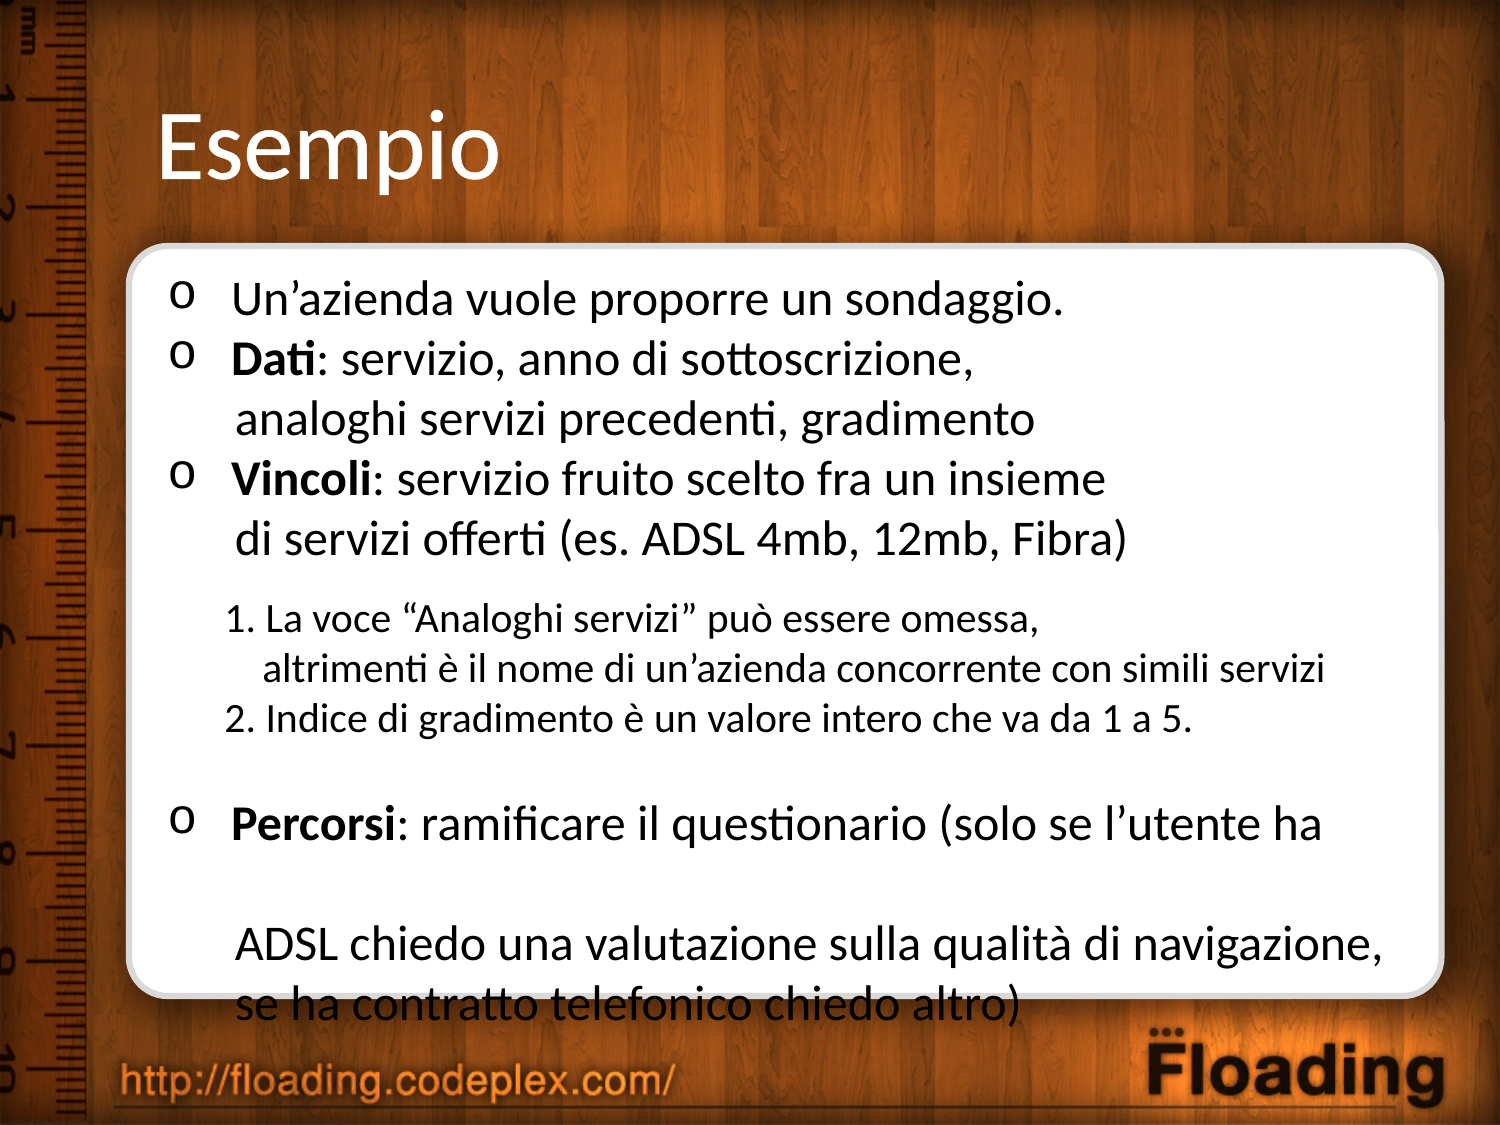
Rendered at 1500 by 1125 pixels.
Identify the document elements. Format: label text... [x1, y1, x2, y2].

picture [0, 0, 1500, 1125]
text_box Un’azienda vuole proporre un sondaggio. Dati: servizio, anno di sottoscrizione, analoghi servizi precedenti, gradimento Vincoli: servizio fruito scelto fra un insieme di servizi offerti (es. ADSL 4mb, 12mb, Fibra) 1. La voce “Analoghi servizi” può essere omessa, altrimenti è il nome di un’azienda concorrente con simili servizi 2. Indice di gradimento è un valore intero che va da 1 a 5. Percorsi: ramificare il questionario (solo se l’utente ha ADSL chiedo una valutazione sulla qualità di navigazione, se ha contratto telefonico chiedo altro) [152, 257, 1407, 985]
text_box [126, 243, 1444, 999]
title Esempio [140, 45, 1425, 233]
